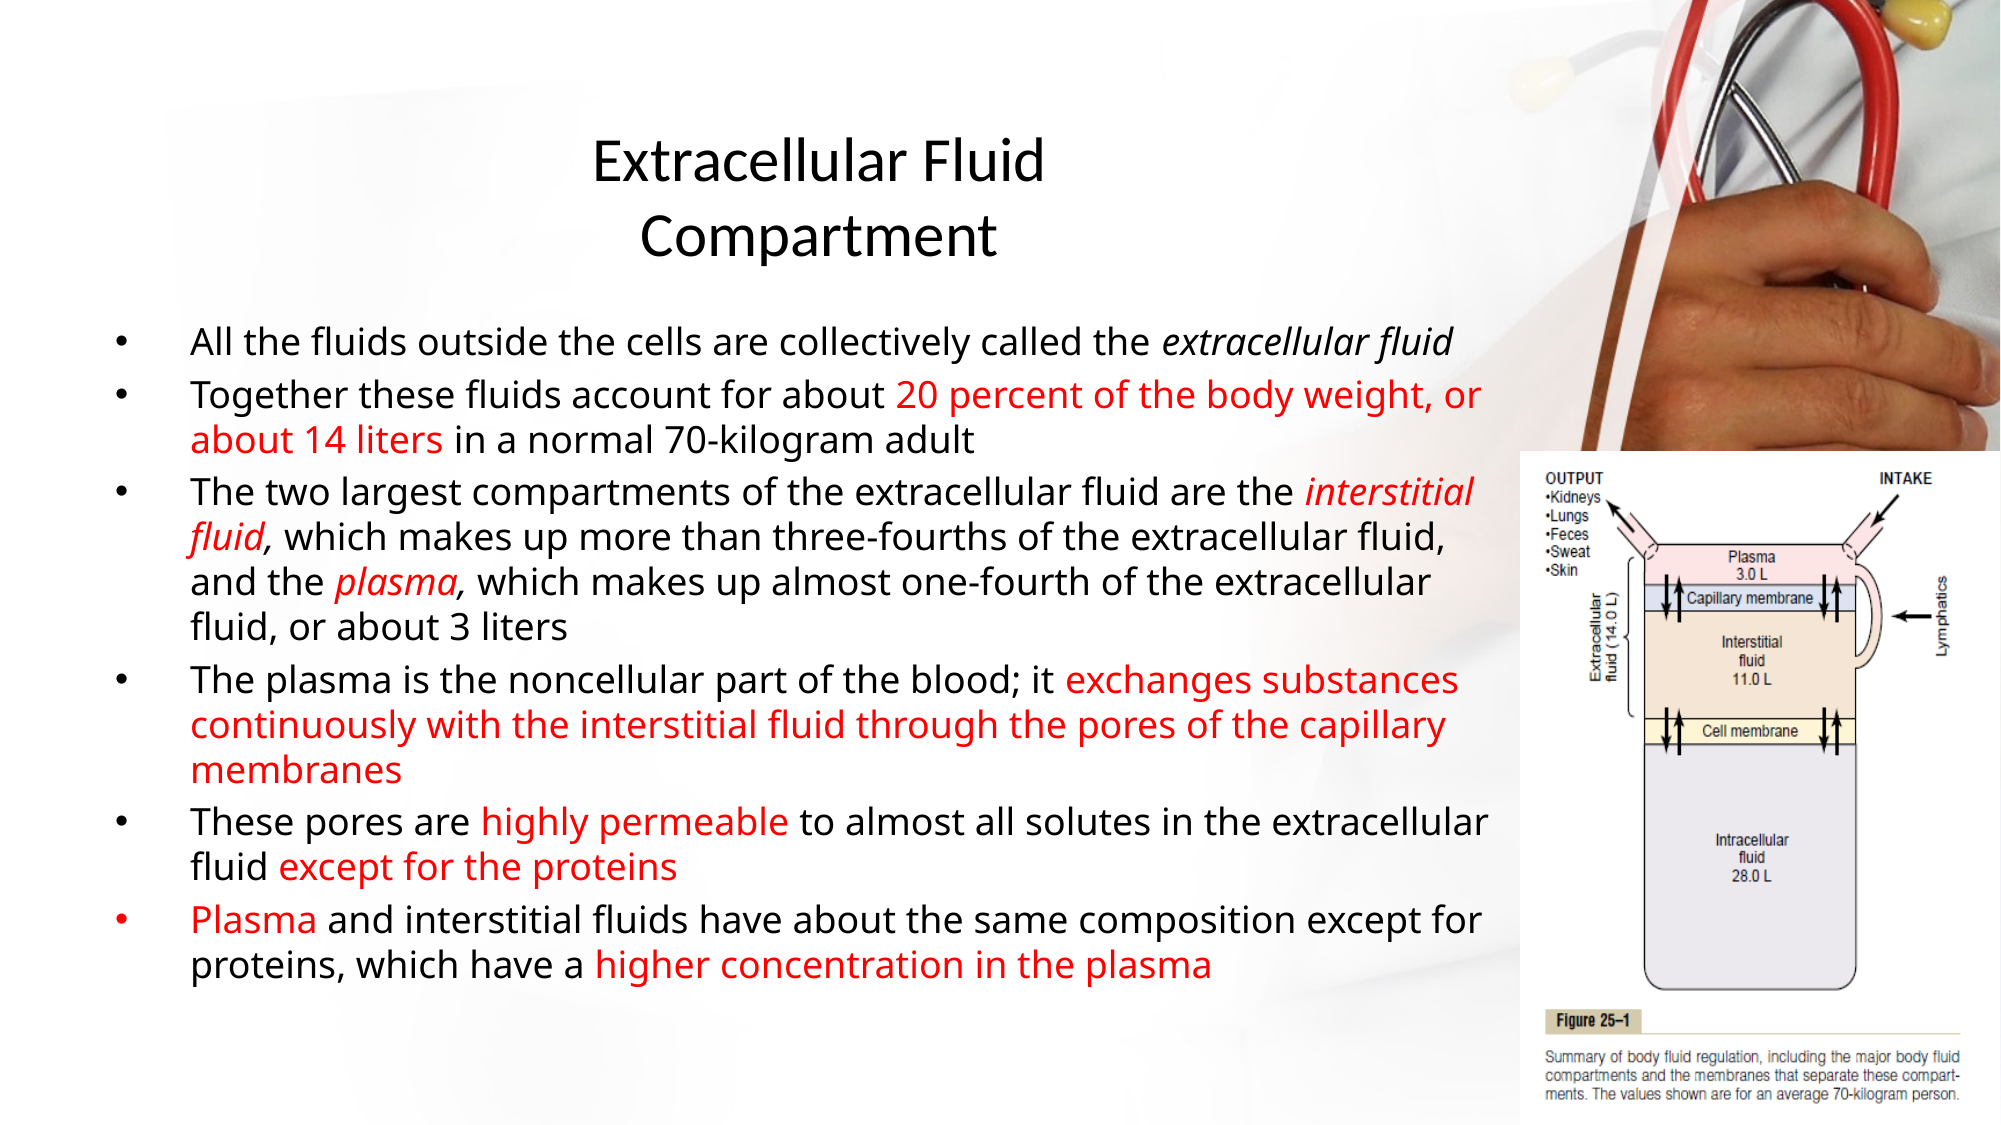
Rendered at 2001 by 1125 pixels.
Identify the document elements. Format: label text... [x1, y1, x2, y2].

list All the fluids outside the cells are collectively called the extracellular fluid Together these fluids account for about 20 percent of the body weight, or about 14 liters in a normal 70-kilogram adult The two largest compartments of the extracellular fluid are the interstitial fluid, which makes up more than three-fourths of the extracellular fluid, and the plasma, which makes up almost one-fourth of the extracellular fluid, or about 3 liters The plasma is the noncellular part of the blood; it exchanges substances continuously with the interstitial fluid through the pores of the capillary membranes These pores are highly permeable to almost all solutes in the extracellular fluid except for the proteins Plasma and interstitial fluids have about the same composition except for proteins, which have a higher concentration in the plasma [100, 310, 1537, 1043]
title Extracellular Fluid Compartment [99, 110, 1540, 278]
picture [0, 0, 2001, 1125]
